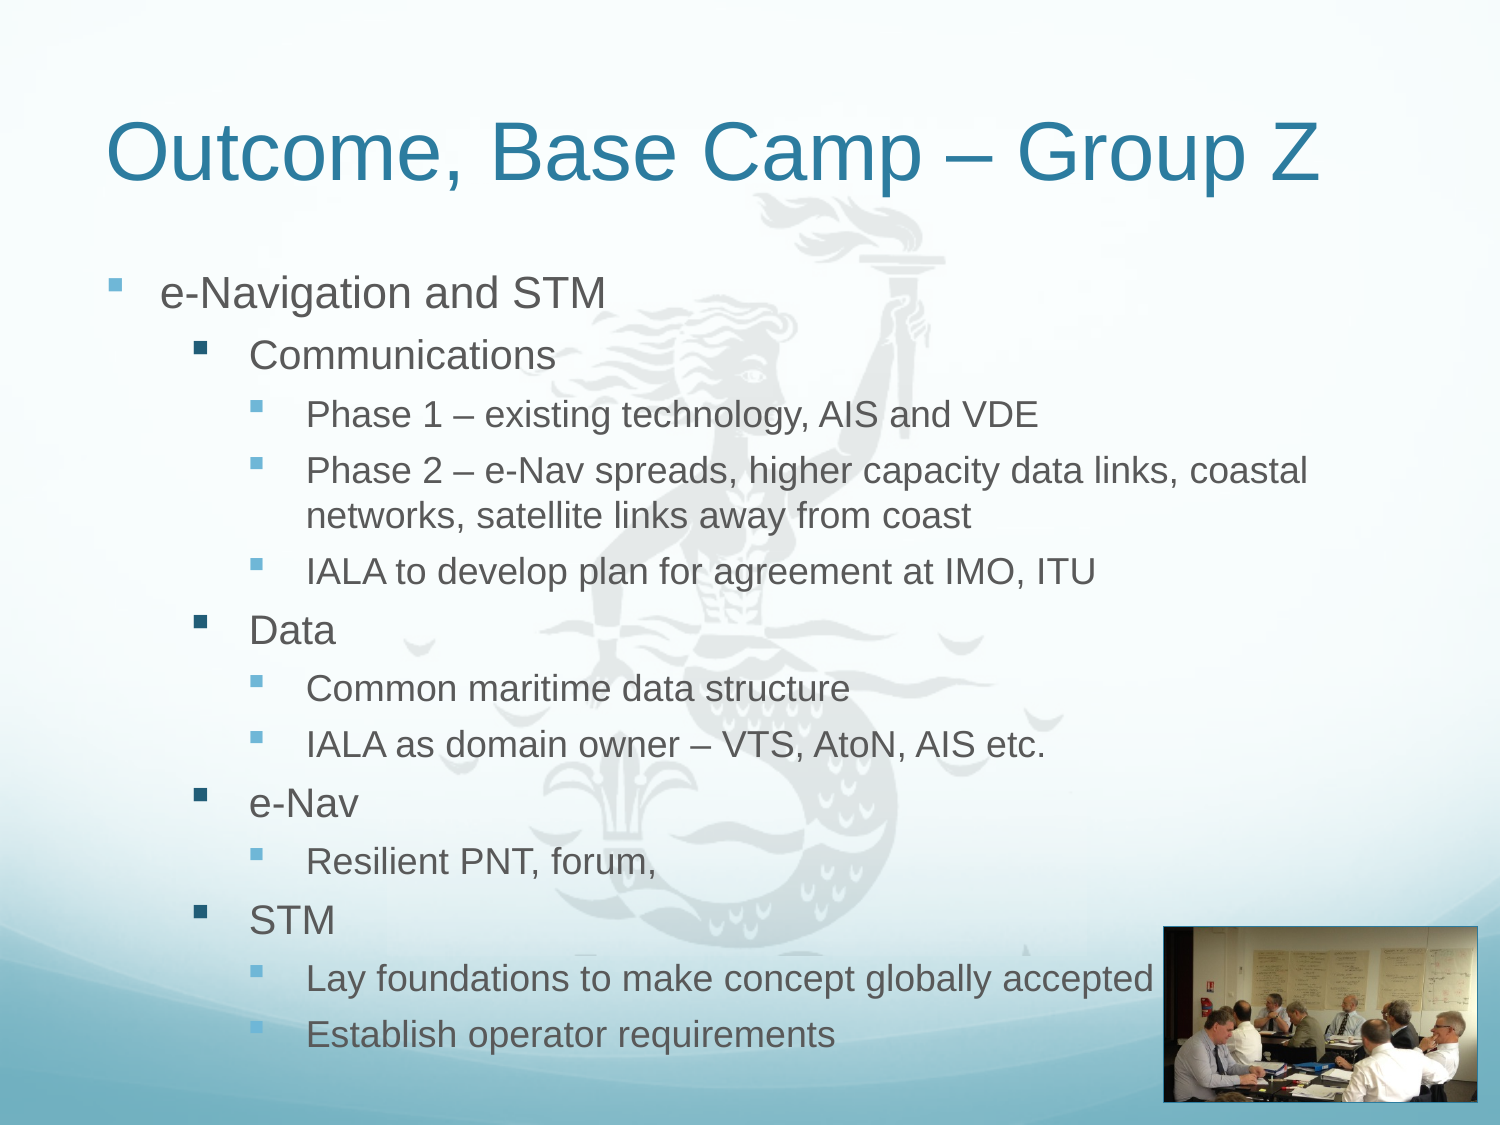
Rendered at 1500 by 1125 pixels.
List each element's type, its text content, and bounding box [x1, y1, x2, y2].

title Outcome, Base Camp – Group Z [90, 61, 1410, 205]
picture [1162, 926, 1479, 1103]
list e-Navigation and STM Communications Phase 1 – existing technology, AIS and VDE Phase 2 – e-Nav spreads, higher capacity data links, coastal networks, satellite links away from coast IALA to develop plan for agreement at IMO, ITU Data Common maritime data structure IALA as domain owner – VTS, AtoN, AIS etc. e-Nav Resilient PNT, forum, STM Lay foundations to make concept globally accepted Establish operator requirements [90, 256, 1410, 1071]
